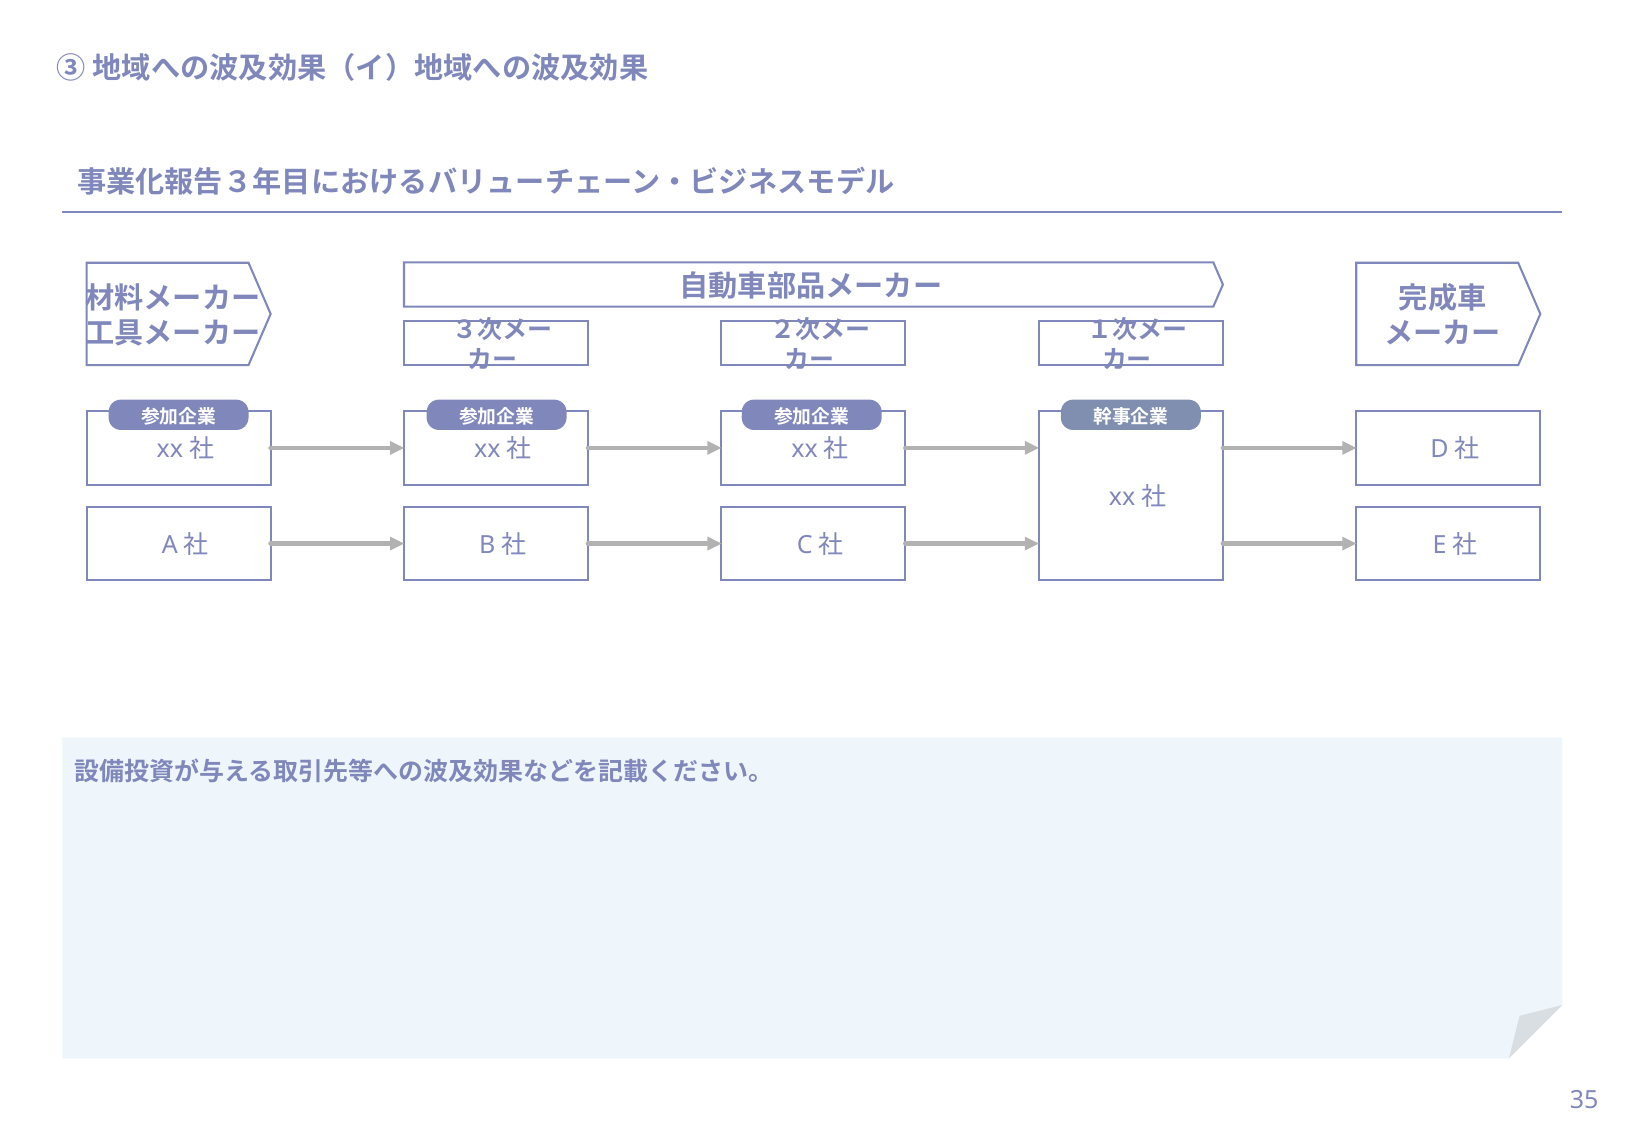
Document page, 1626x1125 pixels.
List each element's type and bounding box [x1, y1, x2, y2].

text_box [0, 0, 1625, 1125]
text_box [62, 149, 1563, 213]
